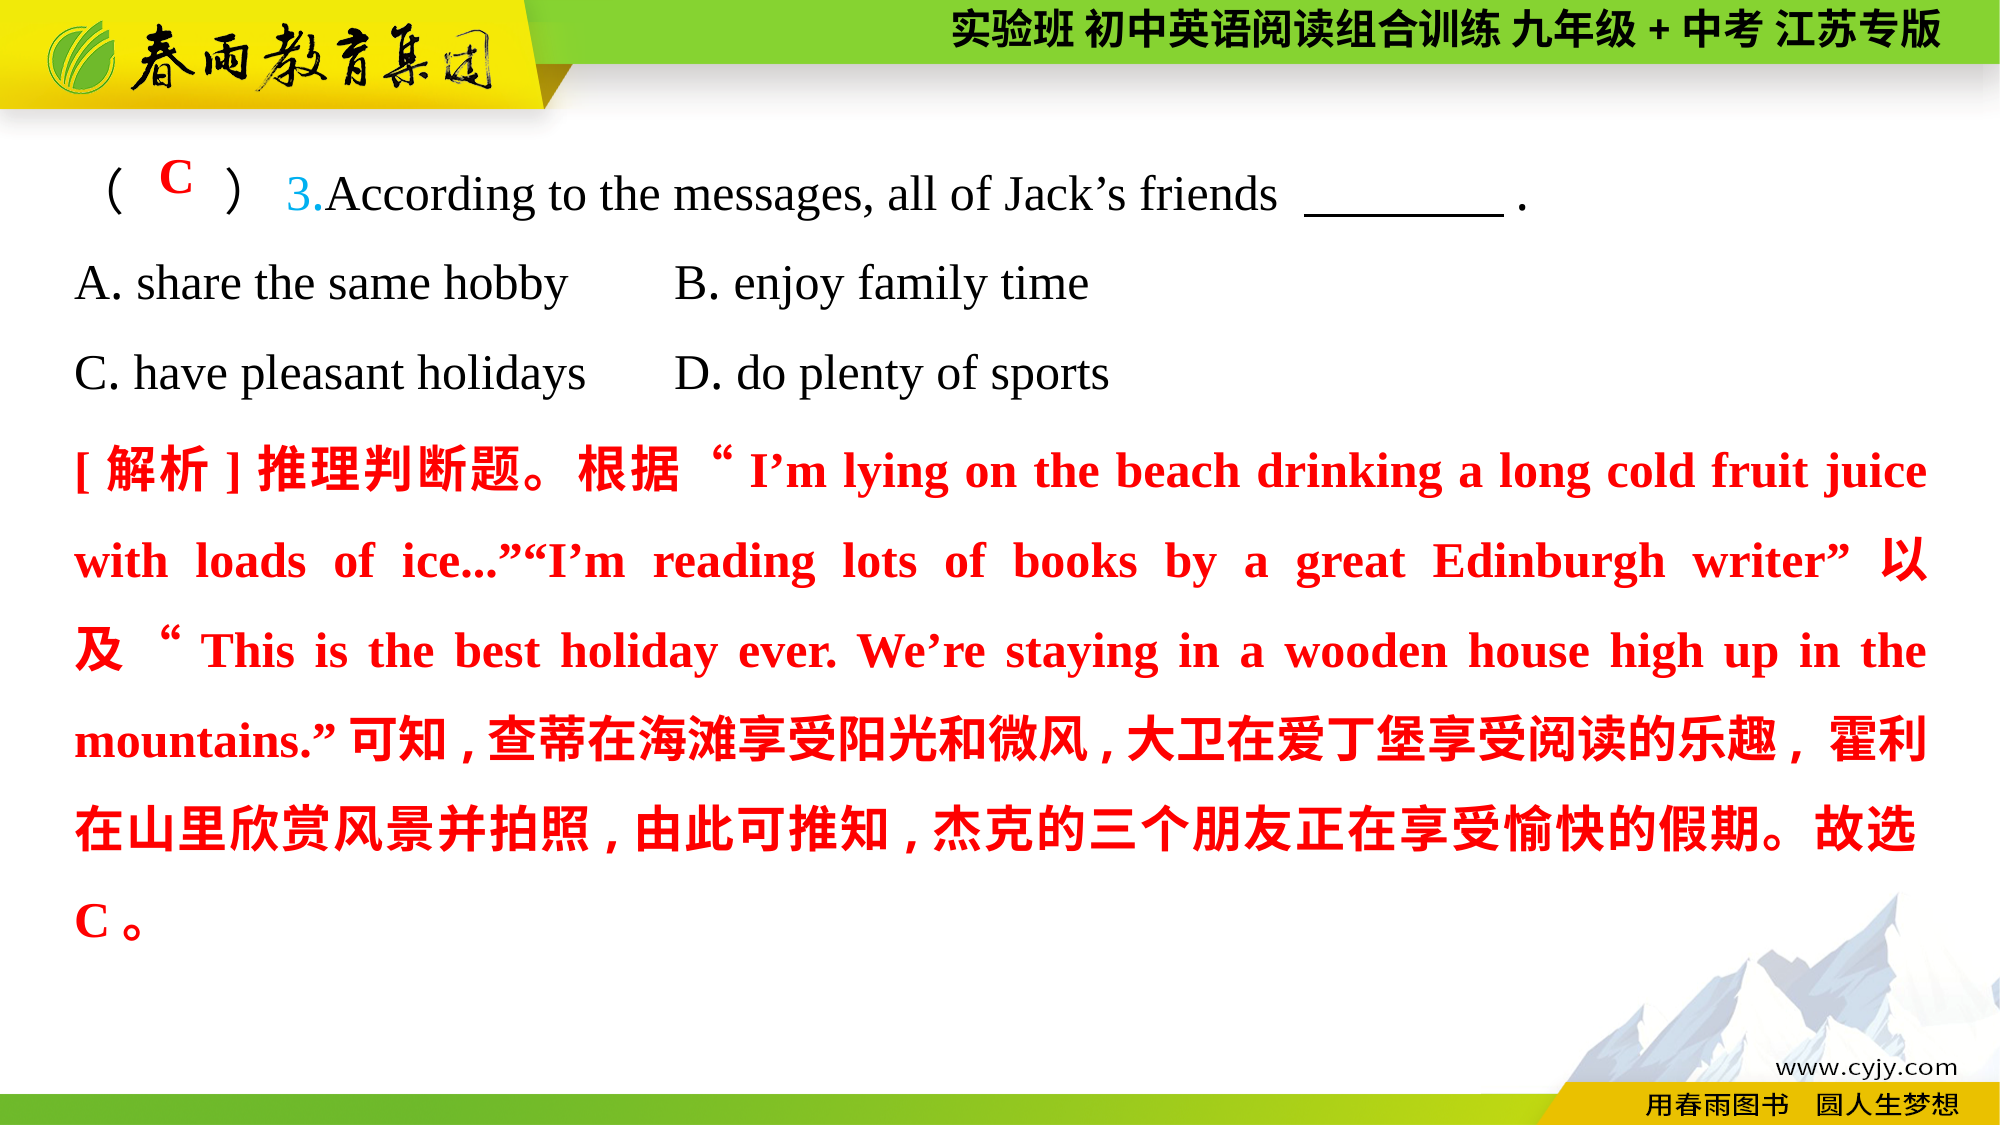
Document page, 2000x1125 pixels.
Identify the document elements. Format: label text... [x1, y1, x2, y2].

text_box C [143, 136, 210, 211]
list （ ）3.According to the messages, all of Jack’s friends . A. share the same hobby B. enjoy family time C. have pleasant holidays D. do plenty of sports [59, 122, 1944, 399]
picture [0, 0, 2000, 1125]
text_box [解析]推理判断题。根据“I’m lying on the beach drinking a long cold fruit juice with loads of ice...”“I’m reading lots of books by a great Edinburgh writer”以及“This is the best holiday ever. We’re staying in a wooden house high up in the mountains.”可知,查蒂在海滩享受阳光和微风,大卫在爱丁堡享受阅读的乐趣, 霍利在山里欣赏风景并拍照,由此可推知,杰克的三个朋友正在享受愉快的假期。故选C。 [59, 399, 1944, 955]
